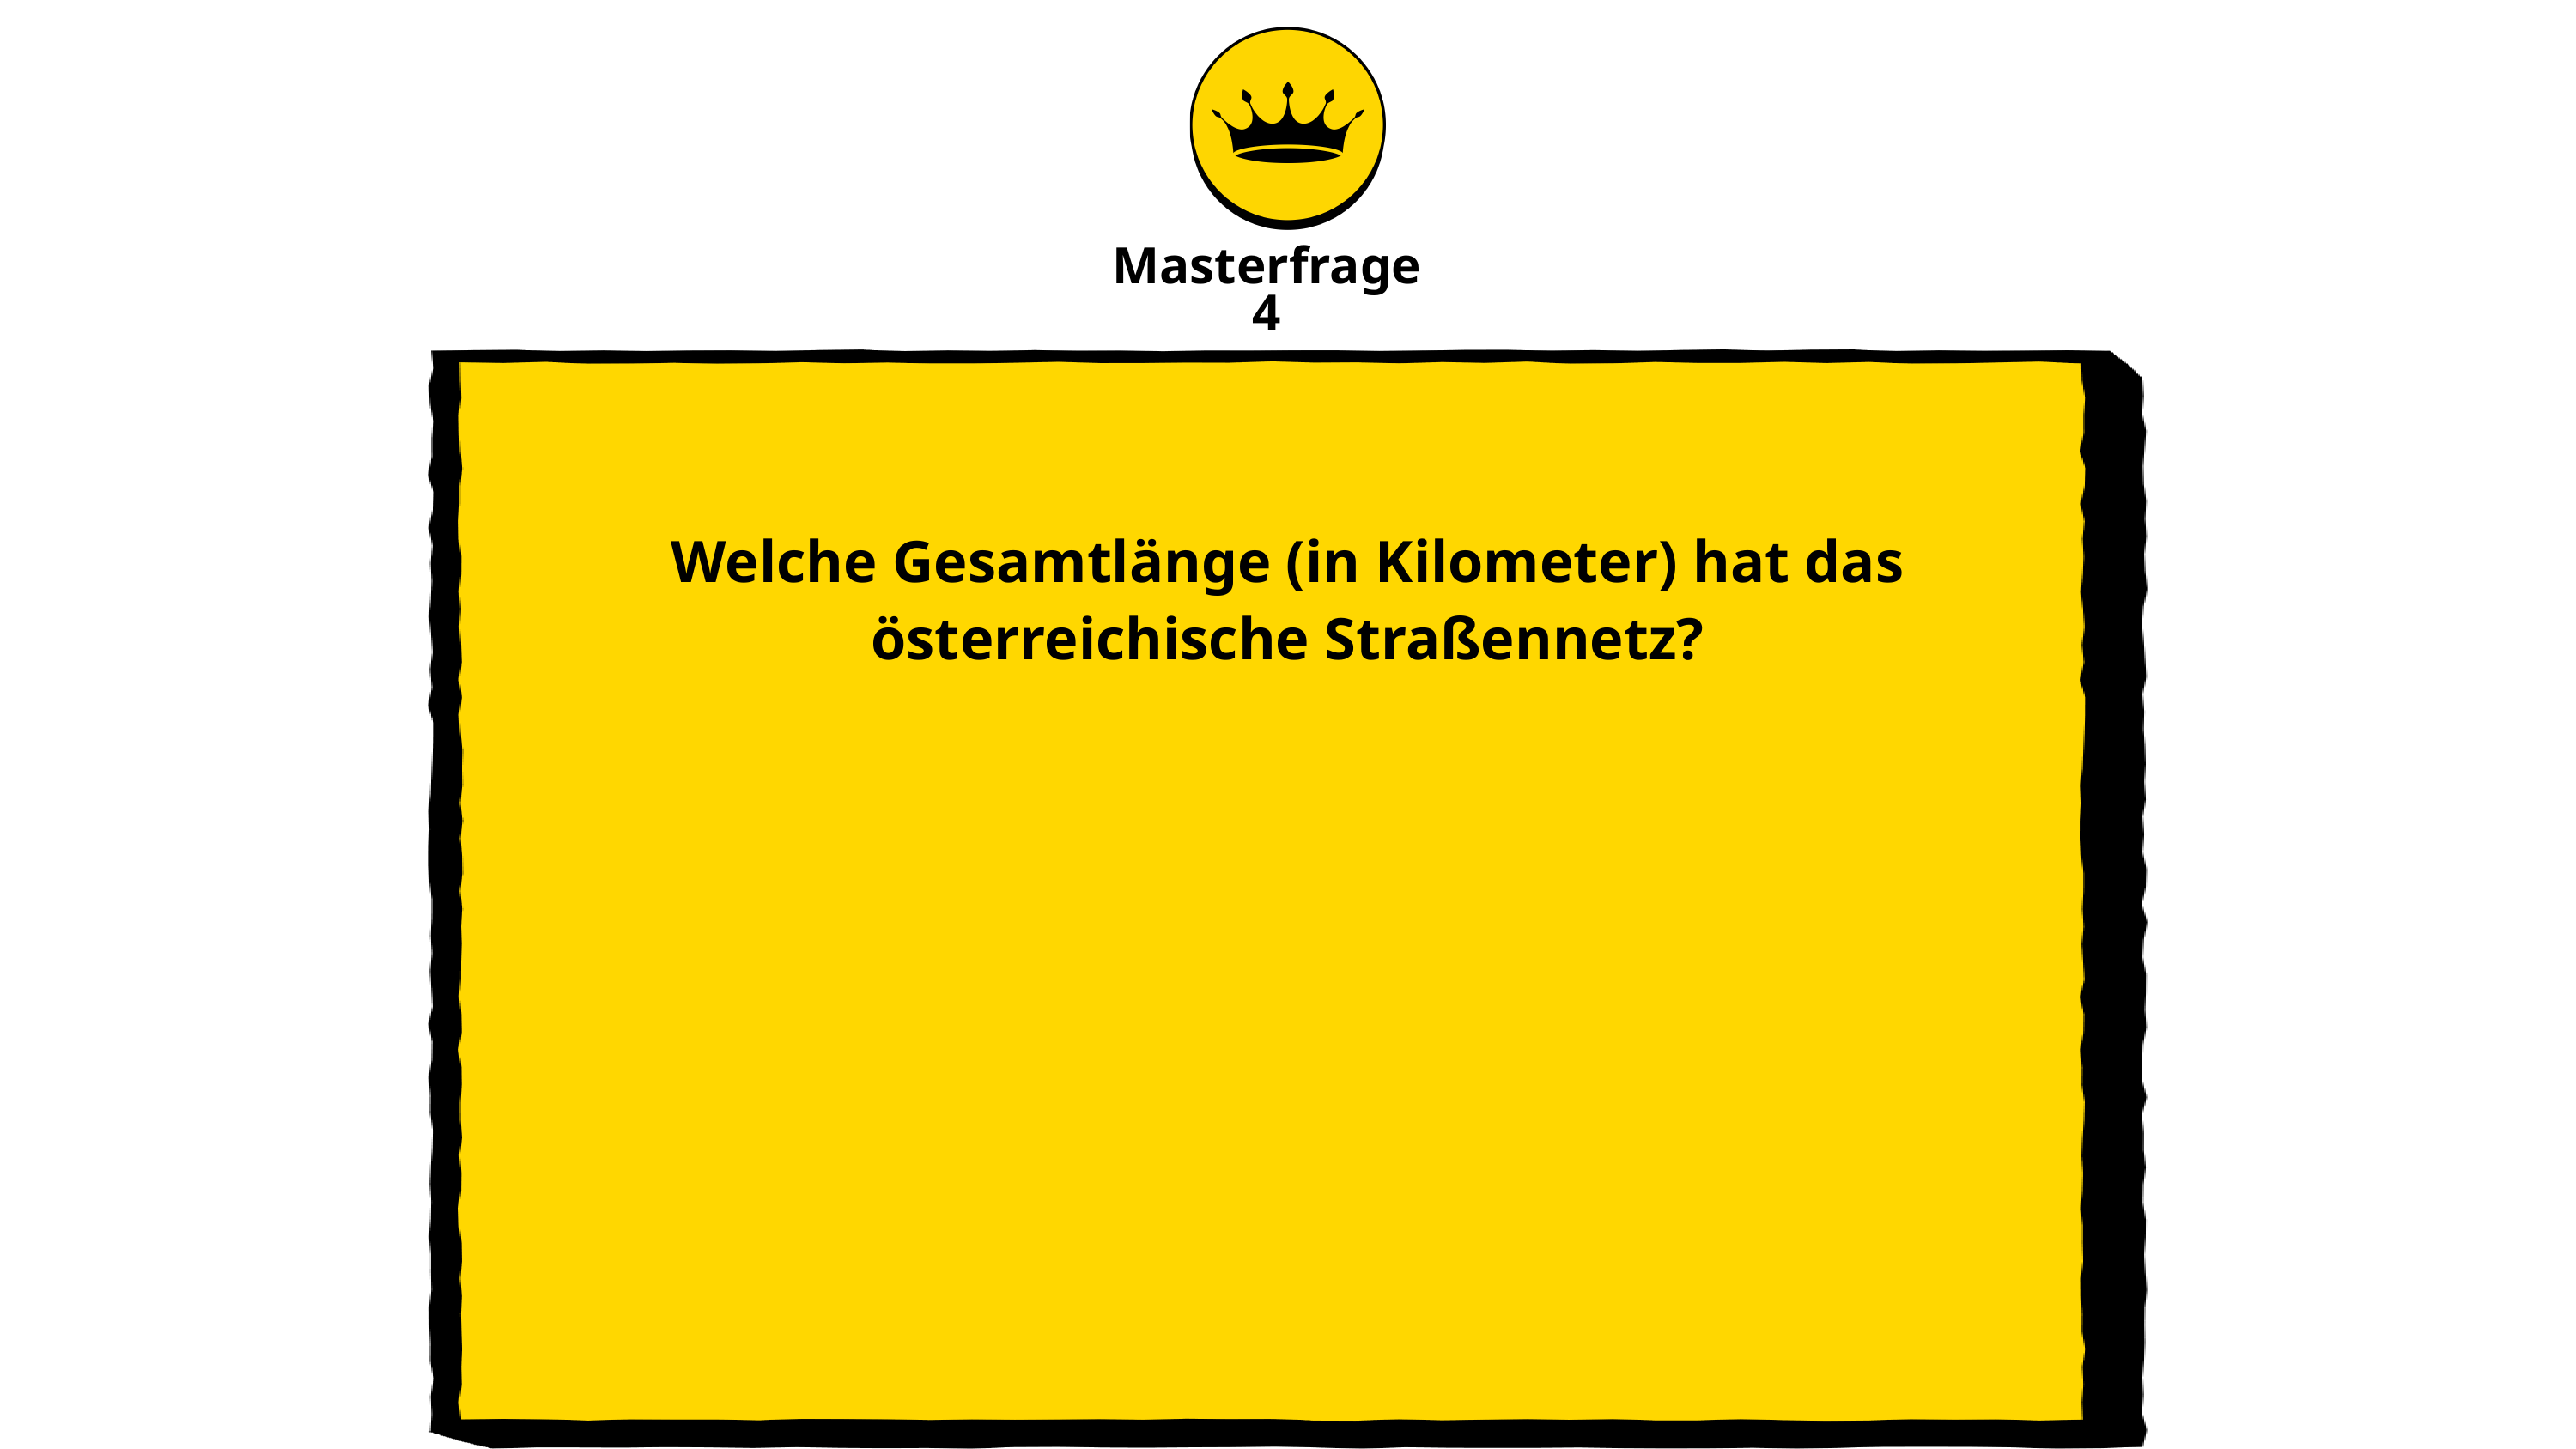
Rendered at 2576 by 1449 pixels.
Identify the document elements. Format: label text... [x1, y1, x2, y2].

text_box Welche Gesamtlänge (in Kilometer) hat das österreichische Straßennetz? [643, 509, 1932, 678]
text_box [1212, 82, 1364, 163]
text_box Masterfrage 4 [623, 239, 1911, 348]
text_box [1189, 27, 1386, 230]
text_box [428, 349, 2148, 1449]
